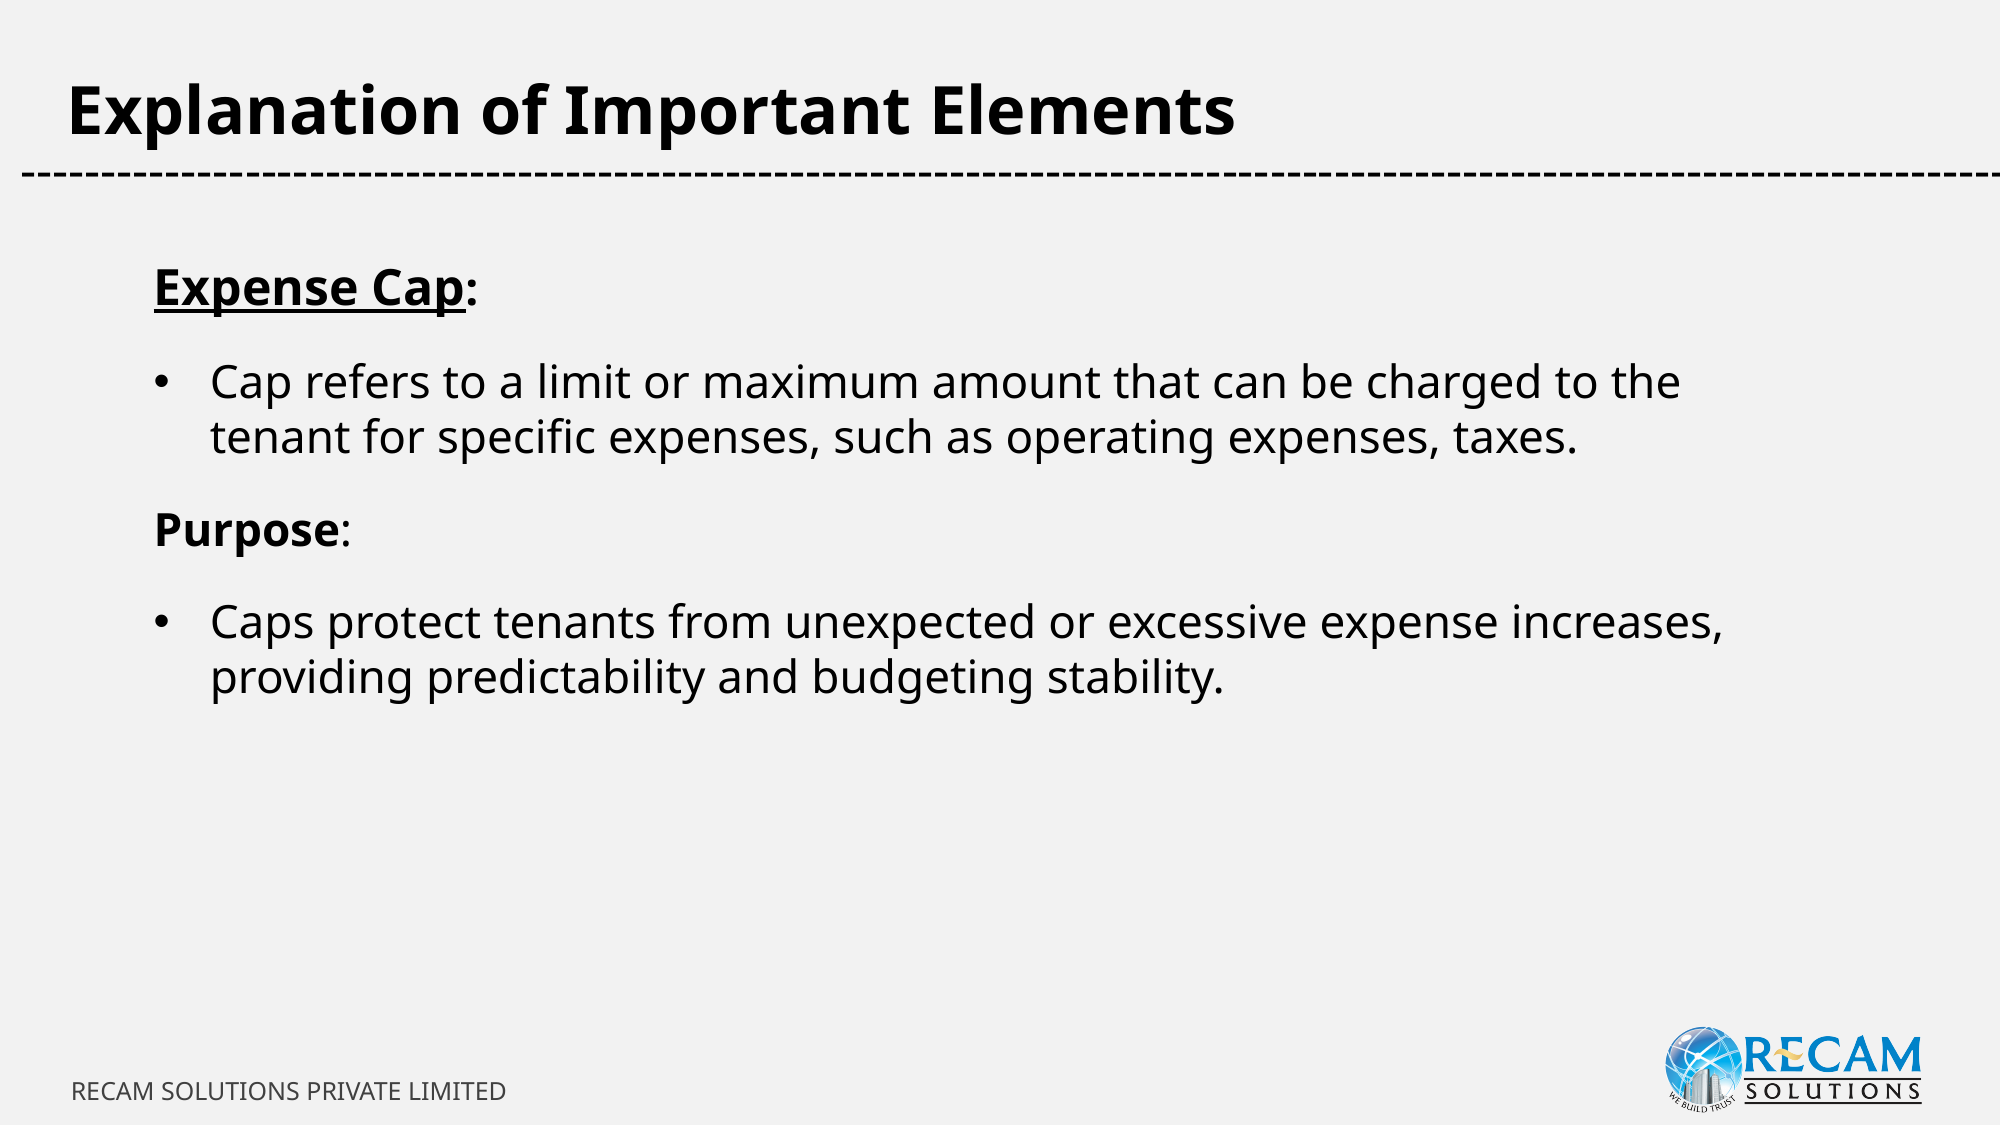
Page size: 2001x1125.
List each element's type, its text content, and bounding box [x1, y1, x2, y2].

footer RECAM SOLUTIONS PRIVATE LIMITED [70, 1073, 971, 1107]
picture [1652, 1014, 1935, 1125]
text_box Explanation of Important Elements [51, 60, 1520, 131]
text_box ----------------------------------------------------------------------------------------------------------------------------- [6, 131, 2000, 207]
text_box Expense Cap: Cap refers to a limit or maximum amount that can be charged to the tenant for specific expenses, such as operating expenses, taxes. Purpose: Caps protect tenants from unexpected or excessive expense increases, providing predictability and budgeting stability. [138, 247, 1842, 710]
